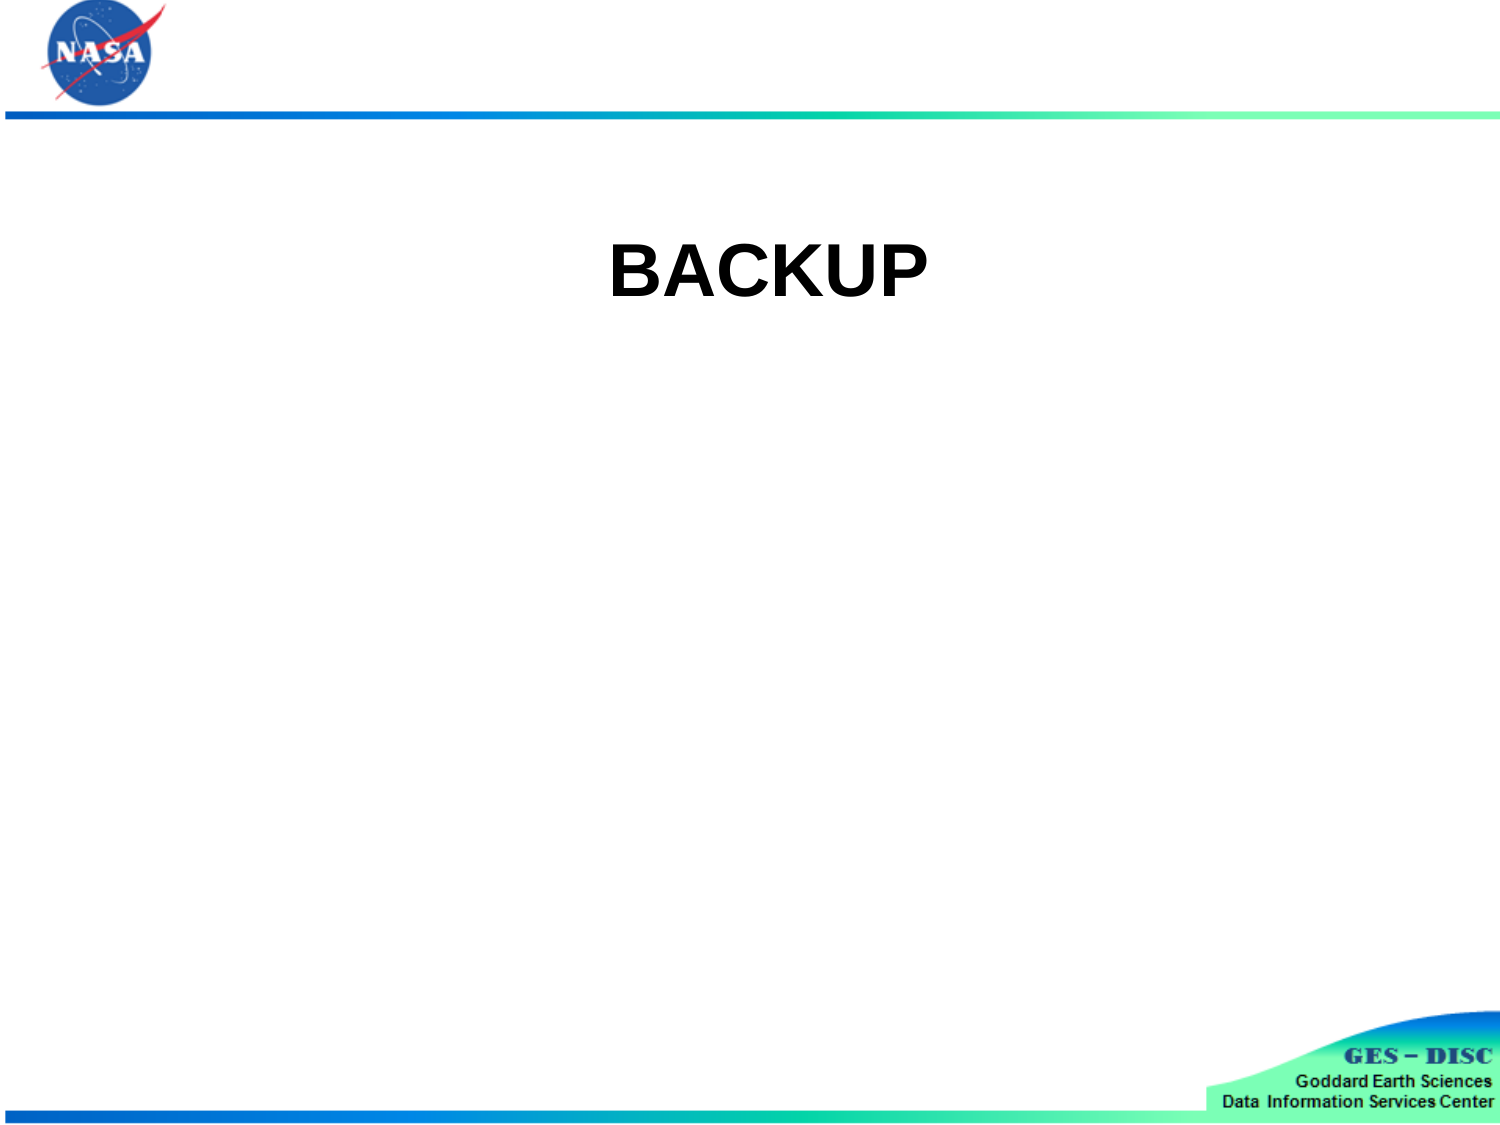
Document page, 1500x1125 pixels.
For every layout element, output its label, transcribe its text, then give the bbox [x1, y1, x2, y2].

text_box [4, 0, 1500, 1125]
slide_number 30 [1072, 1042, 1423, 1103]
title BACKUP [75, 138, 1425, 327]
